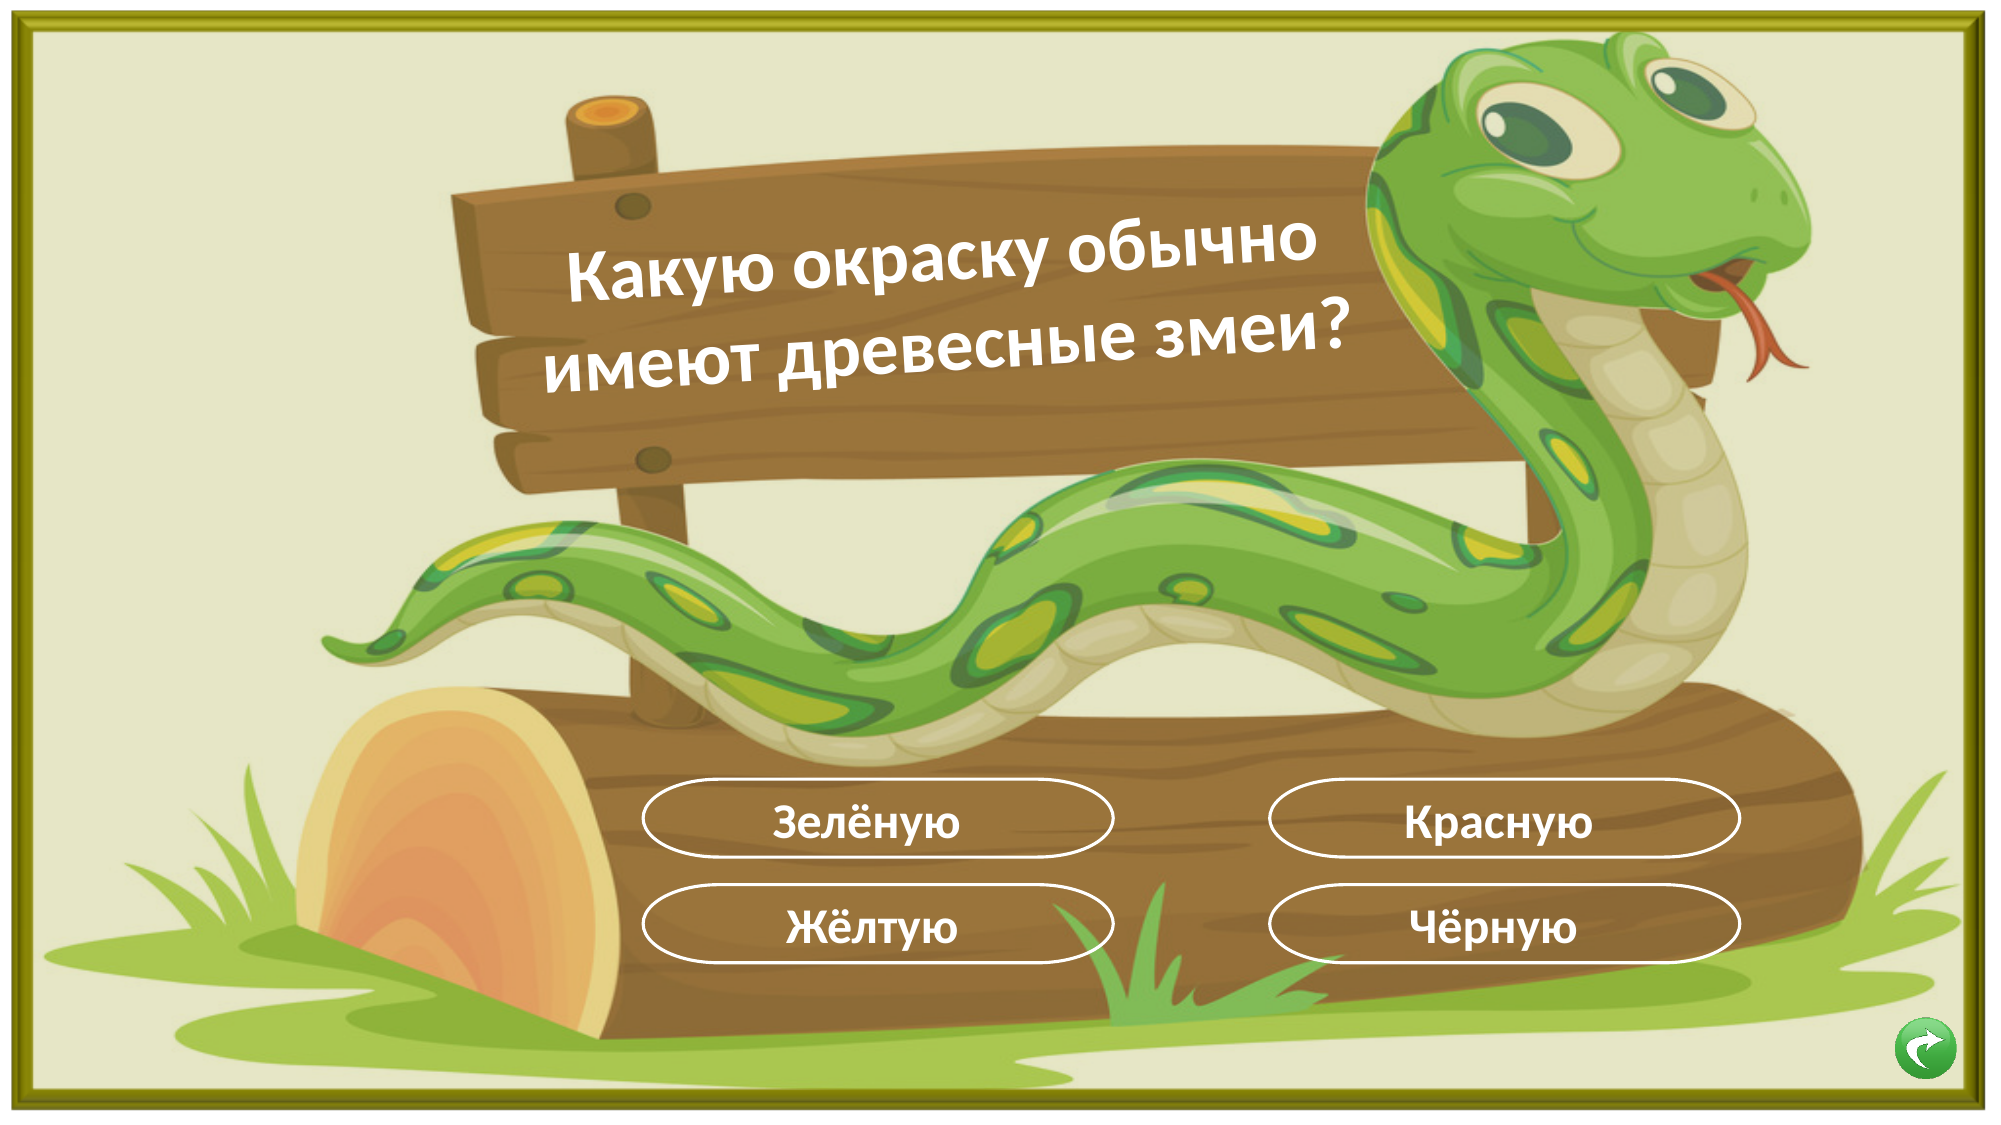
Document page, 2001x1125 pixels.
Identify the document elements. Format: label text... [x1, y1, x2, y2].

picture [0, 0, 2001, 1125]
text_box Красную [1268, 778, 1741, 859]
text_box Зелёную [642, 778, 1115, 859]
text_box Жёлтую [642, 883, 1115, 964]
text_box Чёрную [1268, 883, 1741, 964]
text_box Какую окраску обычно имеют древесные змеи? [496, 171, 1394, 419]
